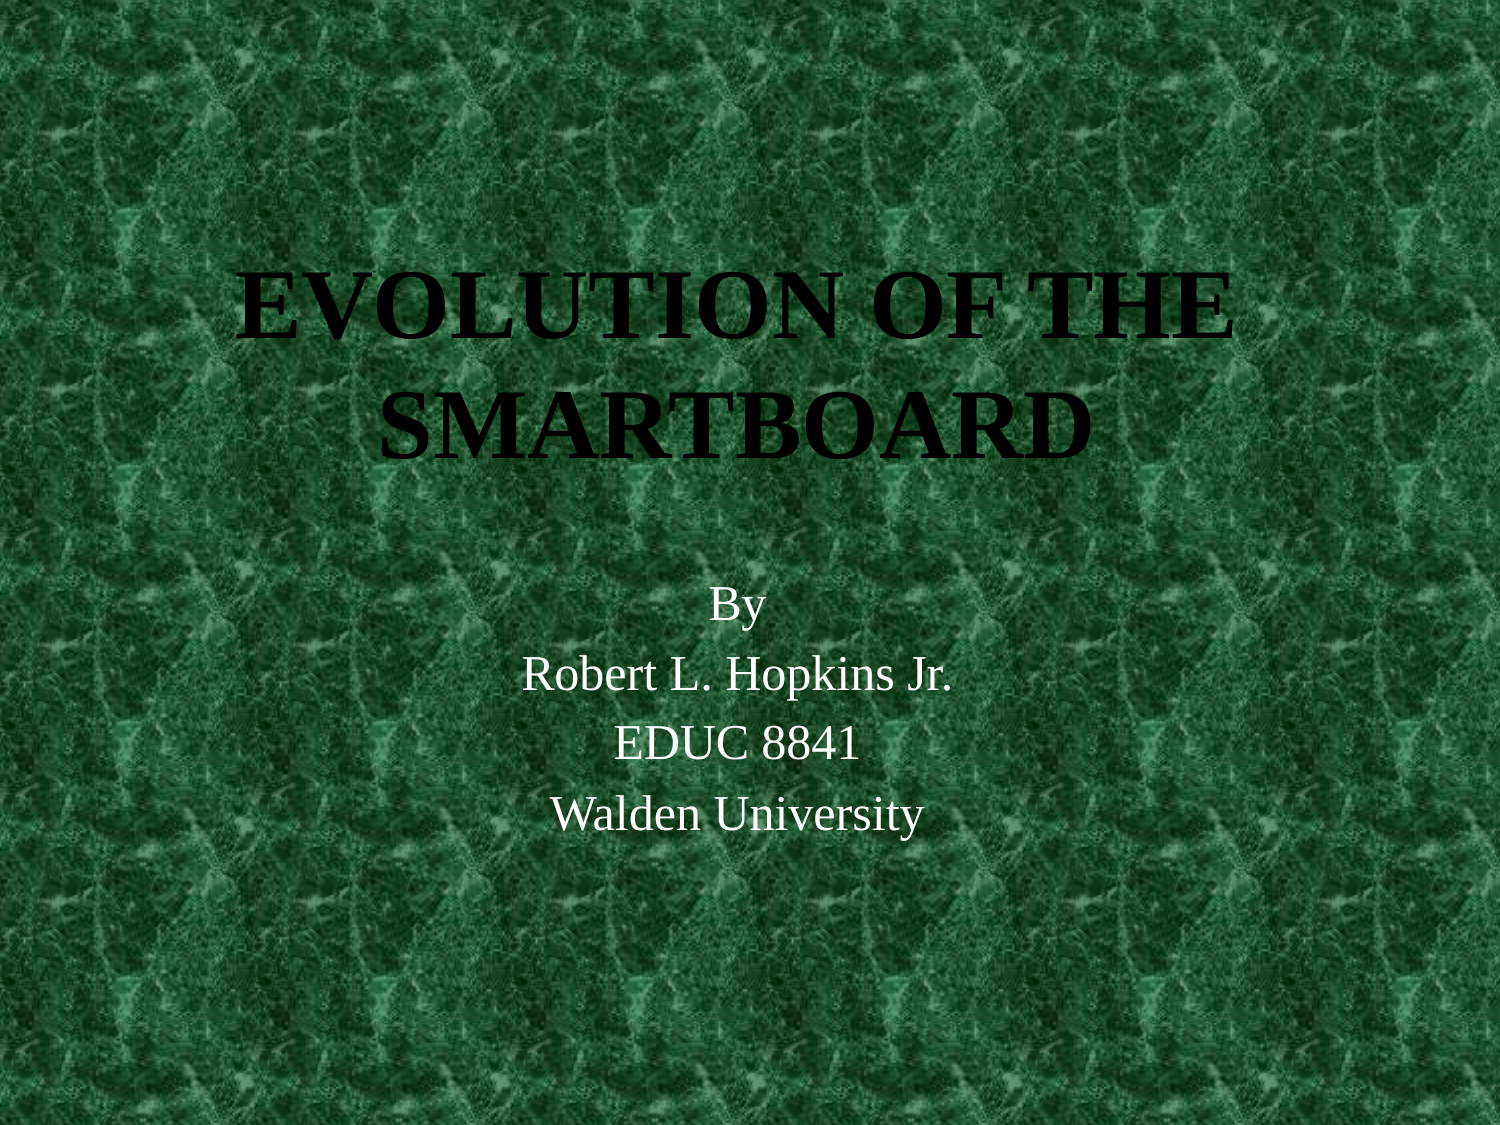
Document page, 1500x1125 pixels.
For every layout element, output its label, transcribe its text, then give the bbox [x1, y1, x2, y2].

subtitle By Robert L. Hopkins Jr. EDUC 8841 Walden University [212, 562, 1263, 851]
title Evolution of the Smartboard [99, 237, 1375, 479]
picture [0, 0, 1500, 1125]
